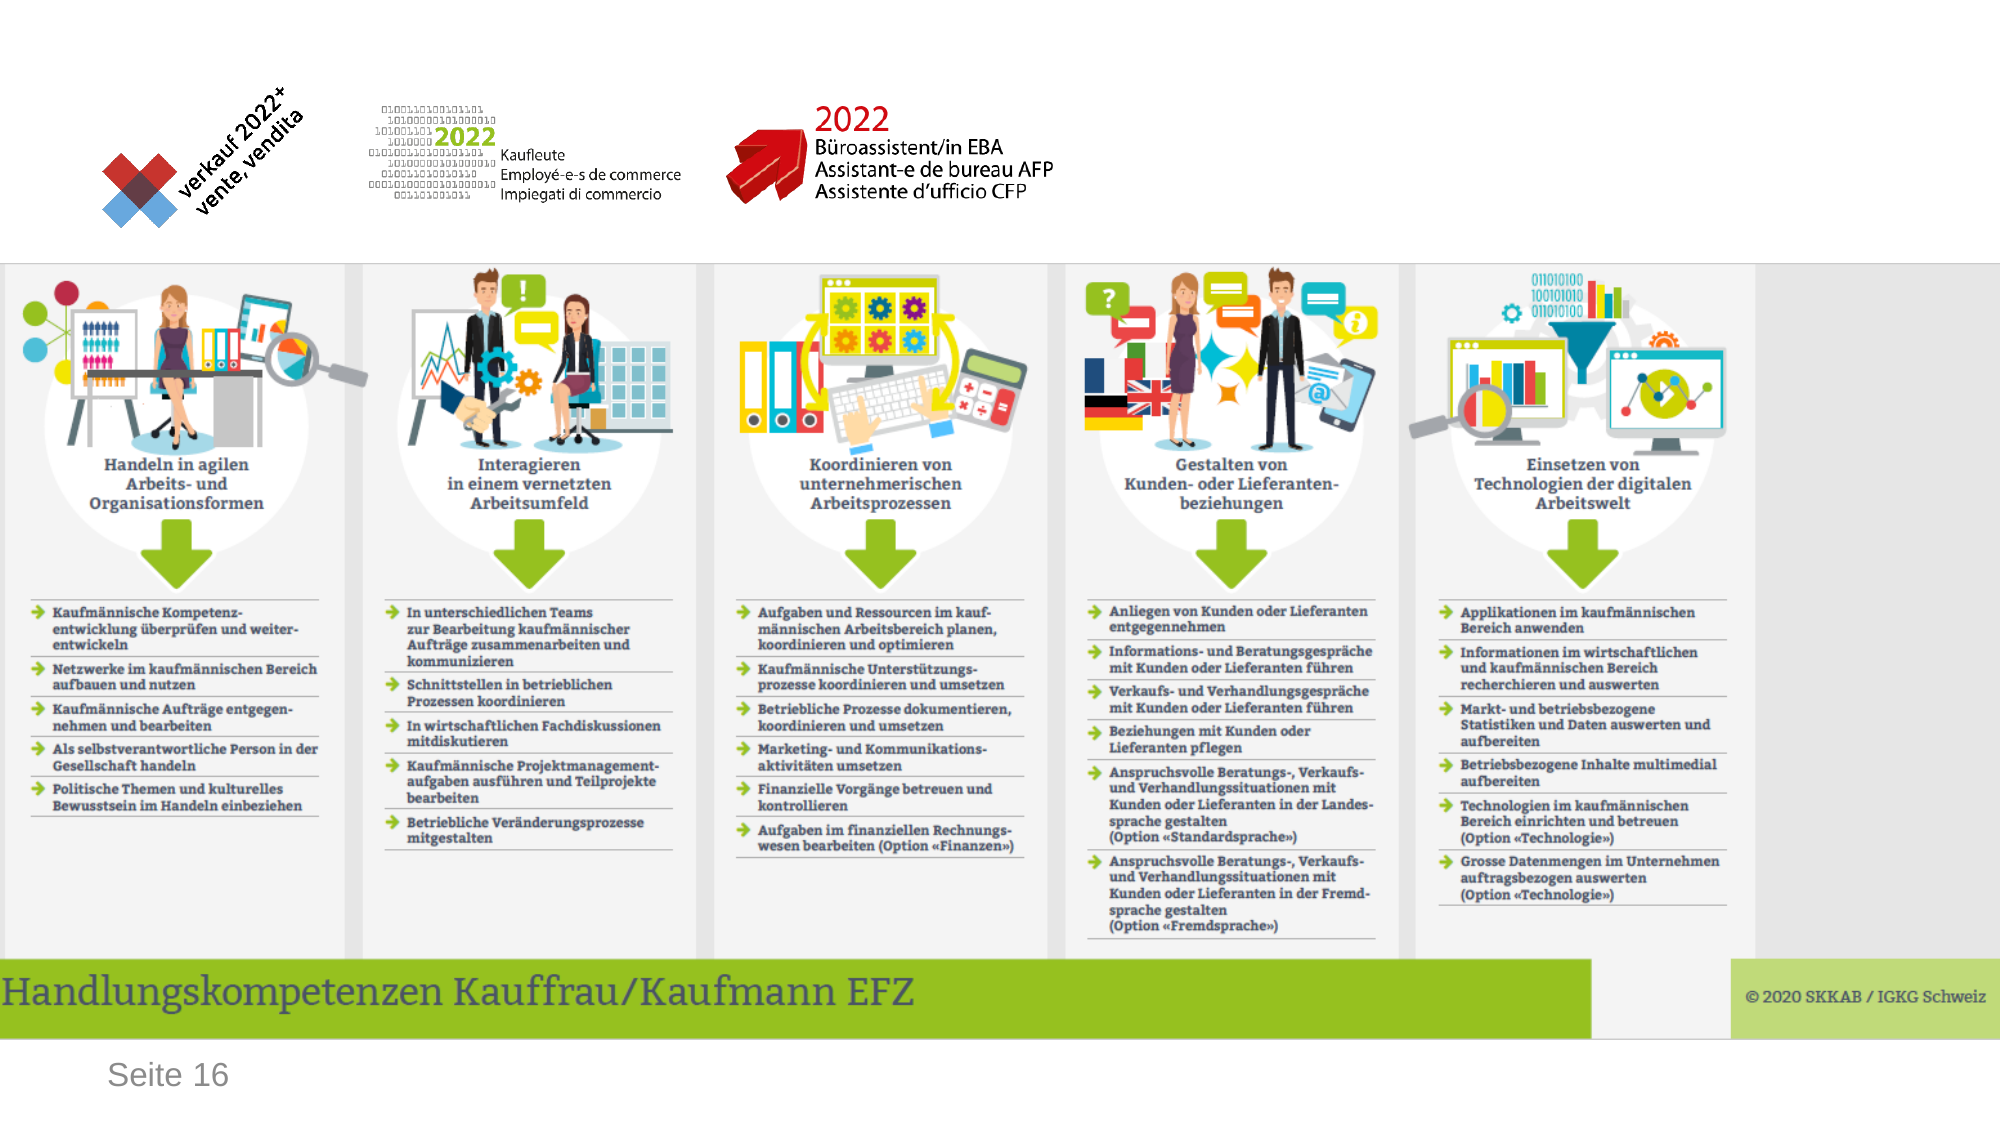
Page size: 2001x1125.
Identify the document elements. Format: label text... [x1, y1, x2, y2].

slide_number Seite 16 [92, 1042, 346, 1103]
picture [102, 87, 303, 228]
picture [0, 263, 2000, 1040]
picture [369, 106, 681, 204]
picture [726, 106, 1053, 204]
